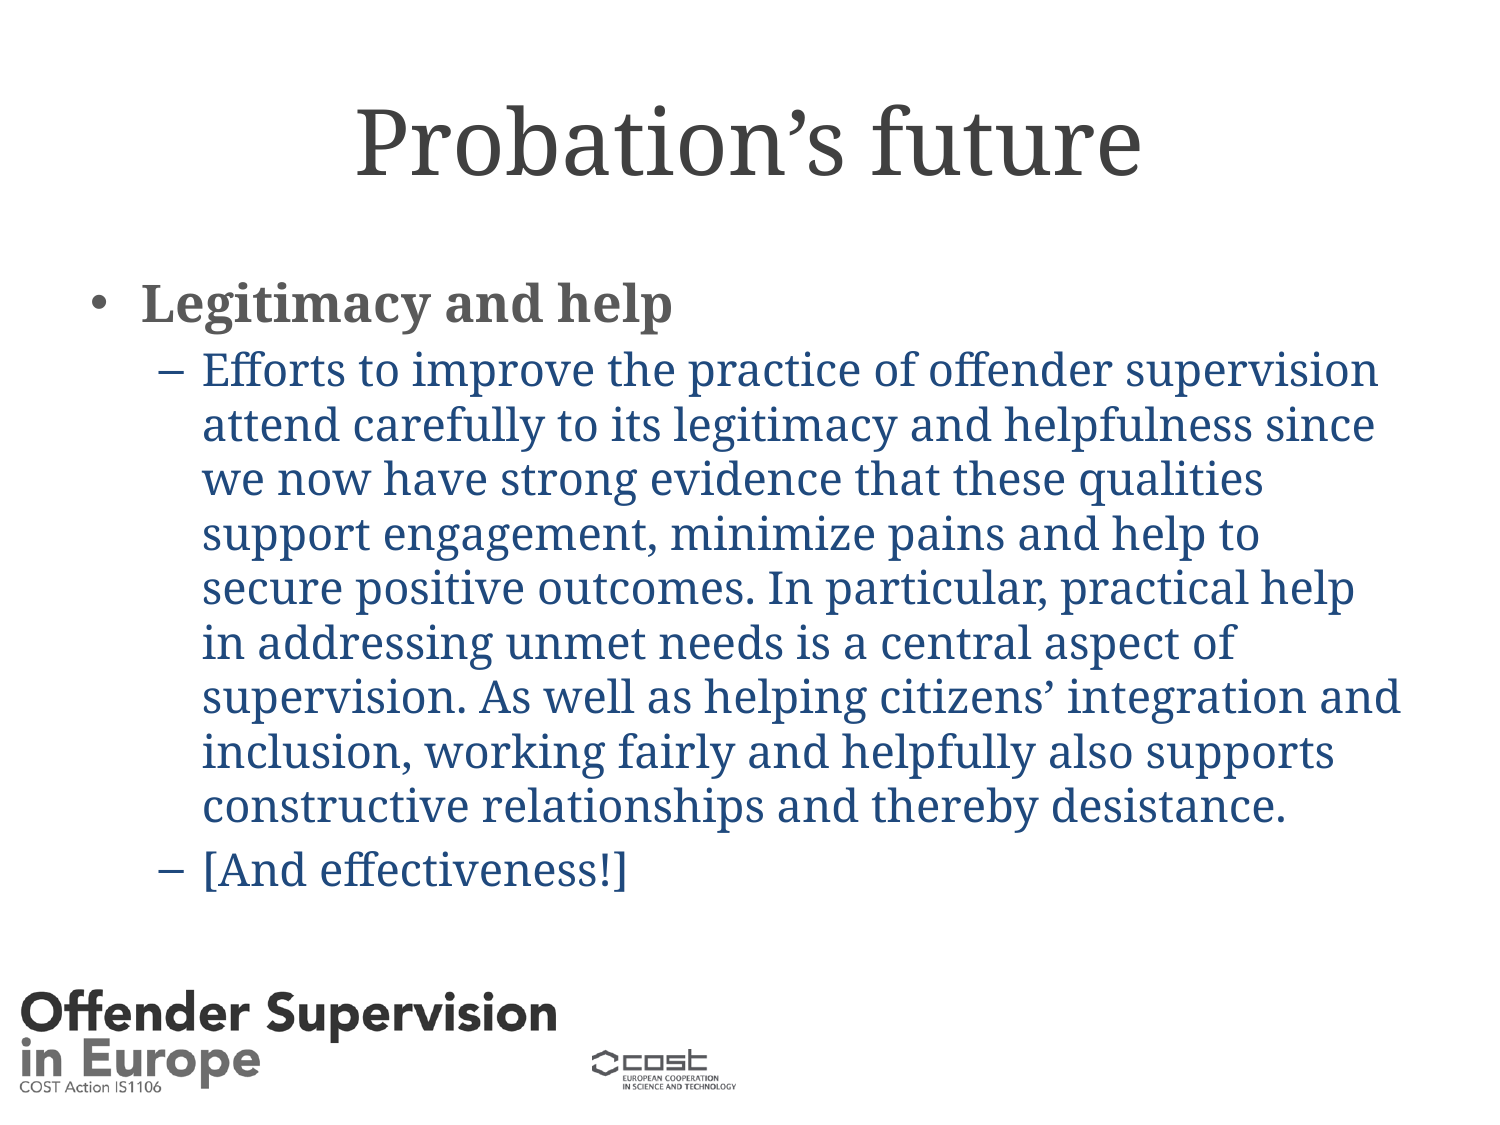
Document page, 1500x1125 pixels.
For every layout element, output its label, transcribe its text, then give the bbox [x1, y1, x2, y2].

title Probation’s future [75, 45, 1425, 233]
list Legitimacy and help Efforts to improve the practice of offender supervision attend carefully to its legitimacy and helpfulness since we now have strong evidence that these qualities support engagement, minimize pains and help to secure positive outcomes. In particular, practical help in addressing unmet needs is a central aspect of supervision. As well as helping citizens’ integration and inclusion, working fairly and helpfully also supports constructive relationships and thereby desistance. [And effectiveness!] [75, 262, 1425, 965]
picture [17, 975, 741, 1104]
